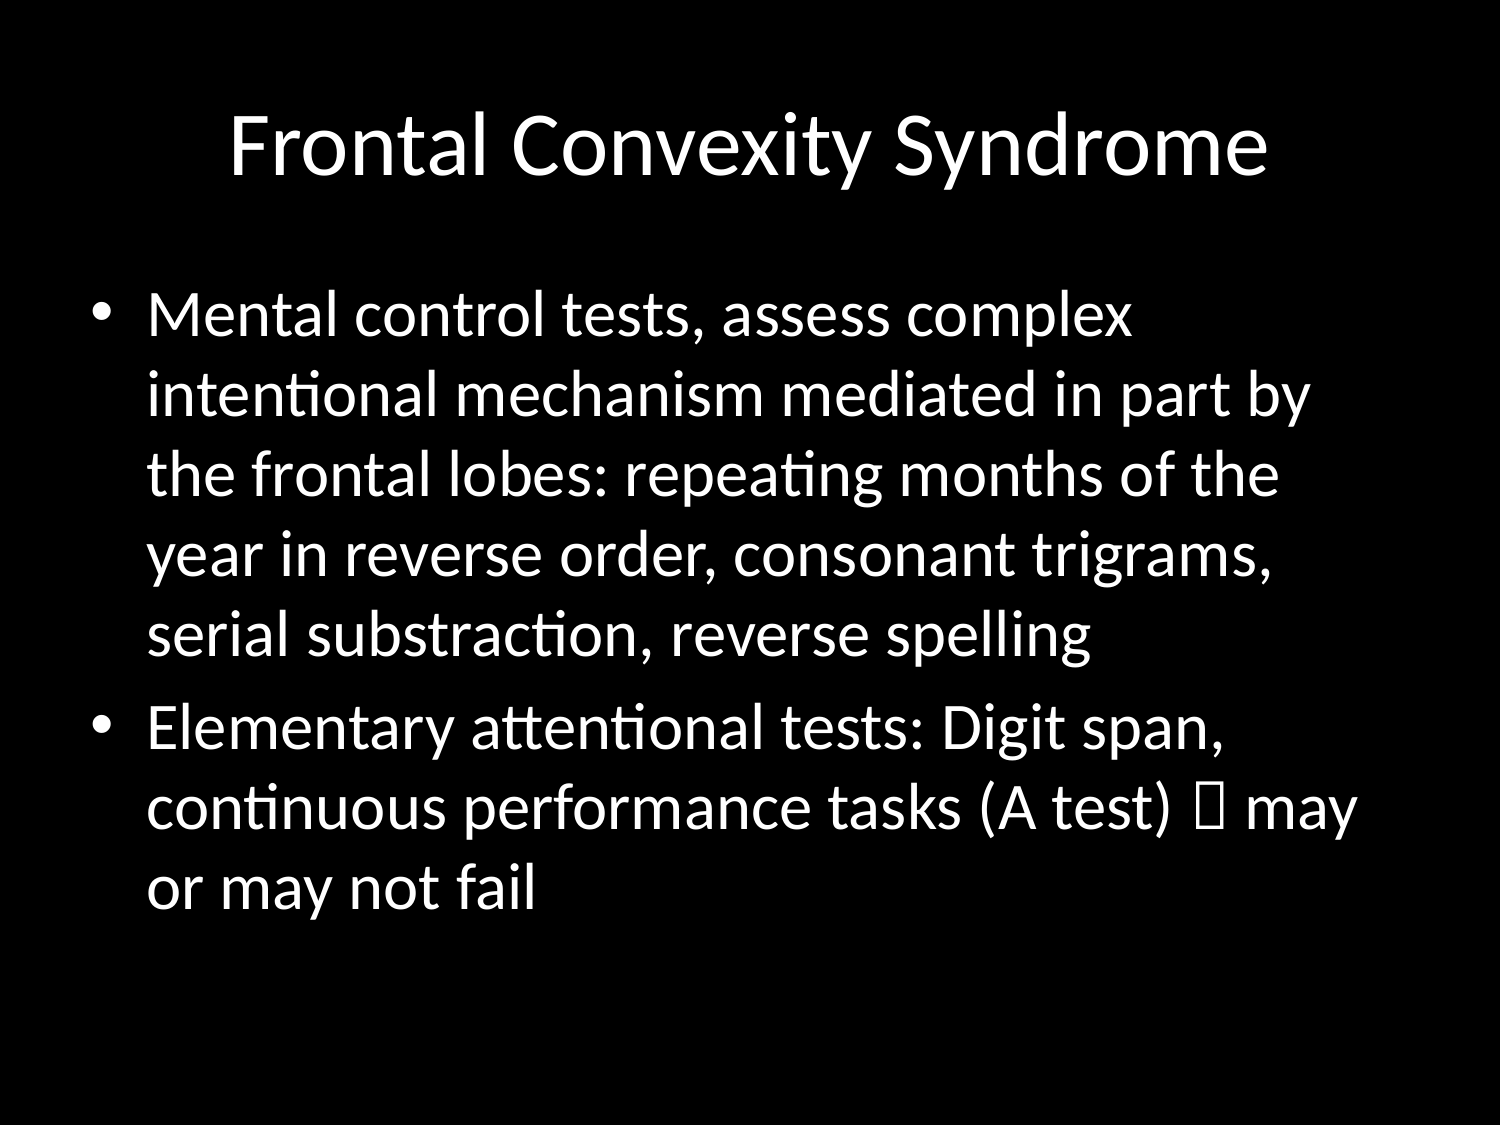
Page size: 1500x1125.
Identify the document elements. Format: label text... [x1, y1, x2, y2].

list Mental control tests, assess complex intentional mechanism mediated in part by the frontal lobes: repeating months of the year in reverse order, consonant trigrams, serial substraction, reverse spelling Elementary attentional tests: Digit span, continuous performance tasks (A test)  may or may not fail [75, 262, 1425, 1005]
title Frontal Convexity Syndrome [75, 45, 1425, 233]
